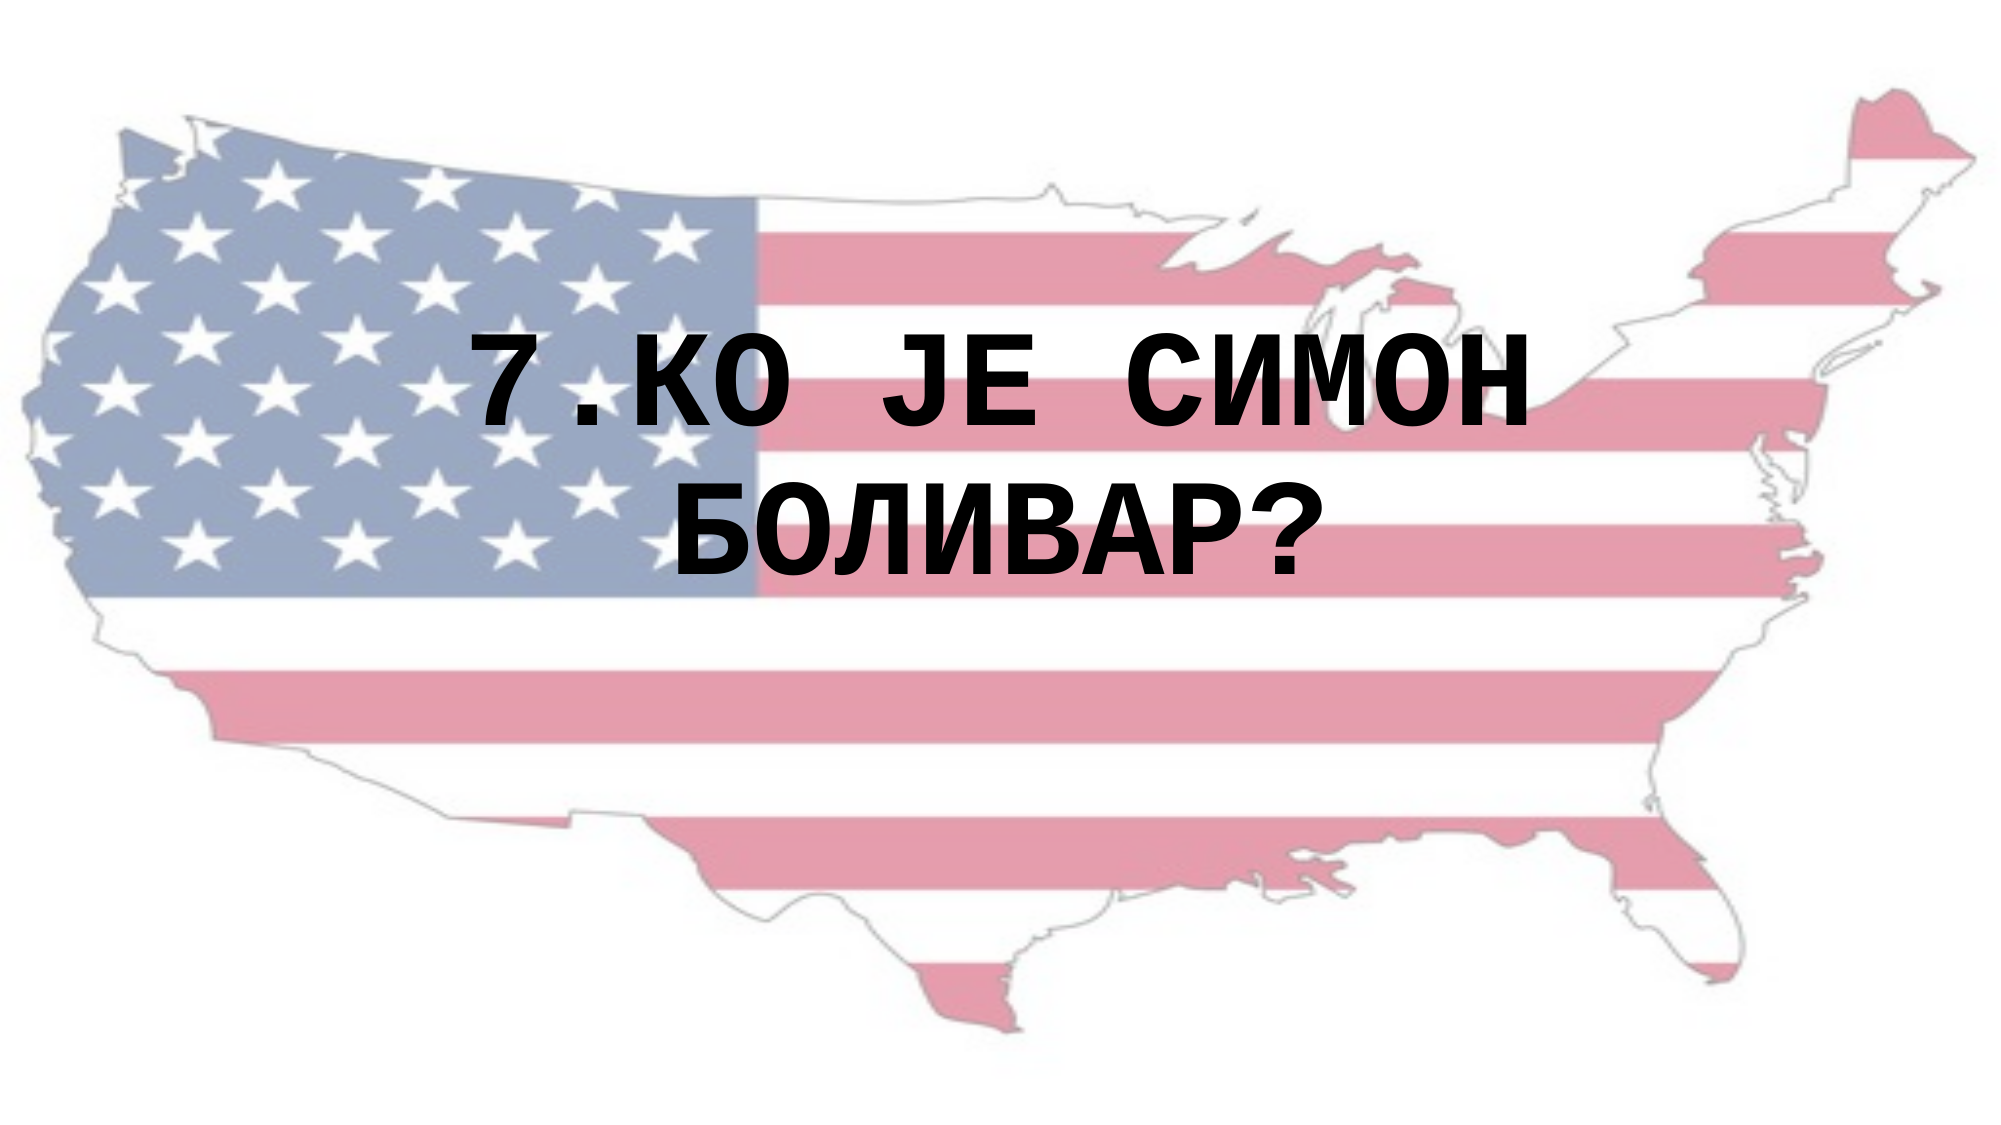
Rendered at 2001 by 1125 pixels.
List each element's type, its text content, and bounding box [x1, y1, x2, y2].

list 7.КО ЈЕ СИМОН БОЛИВАР? [137, 299, 1863, 1014]
